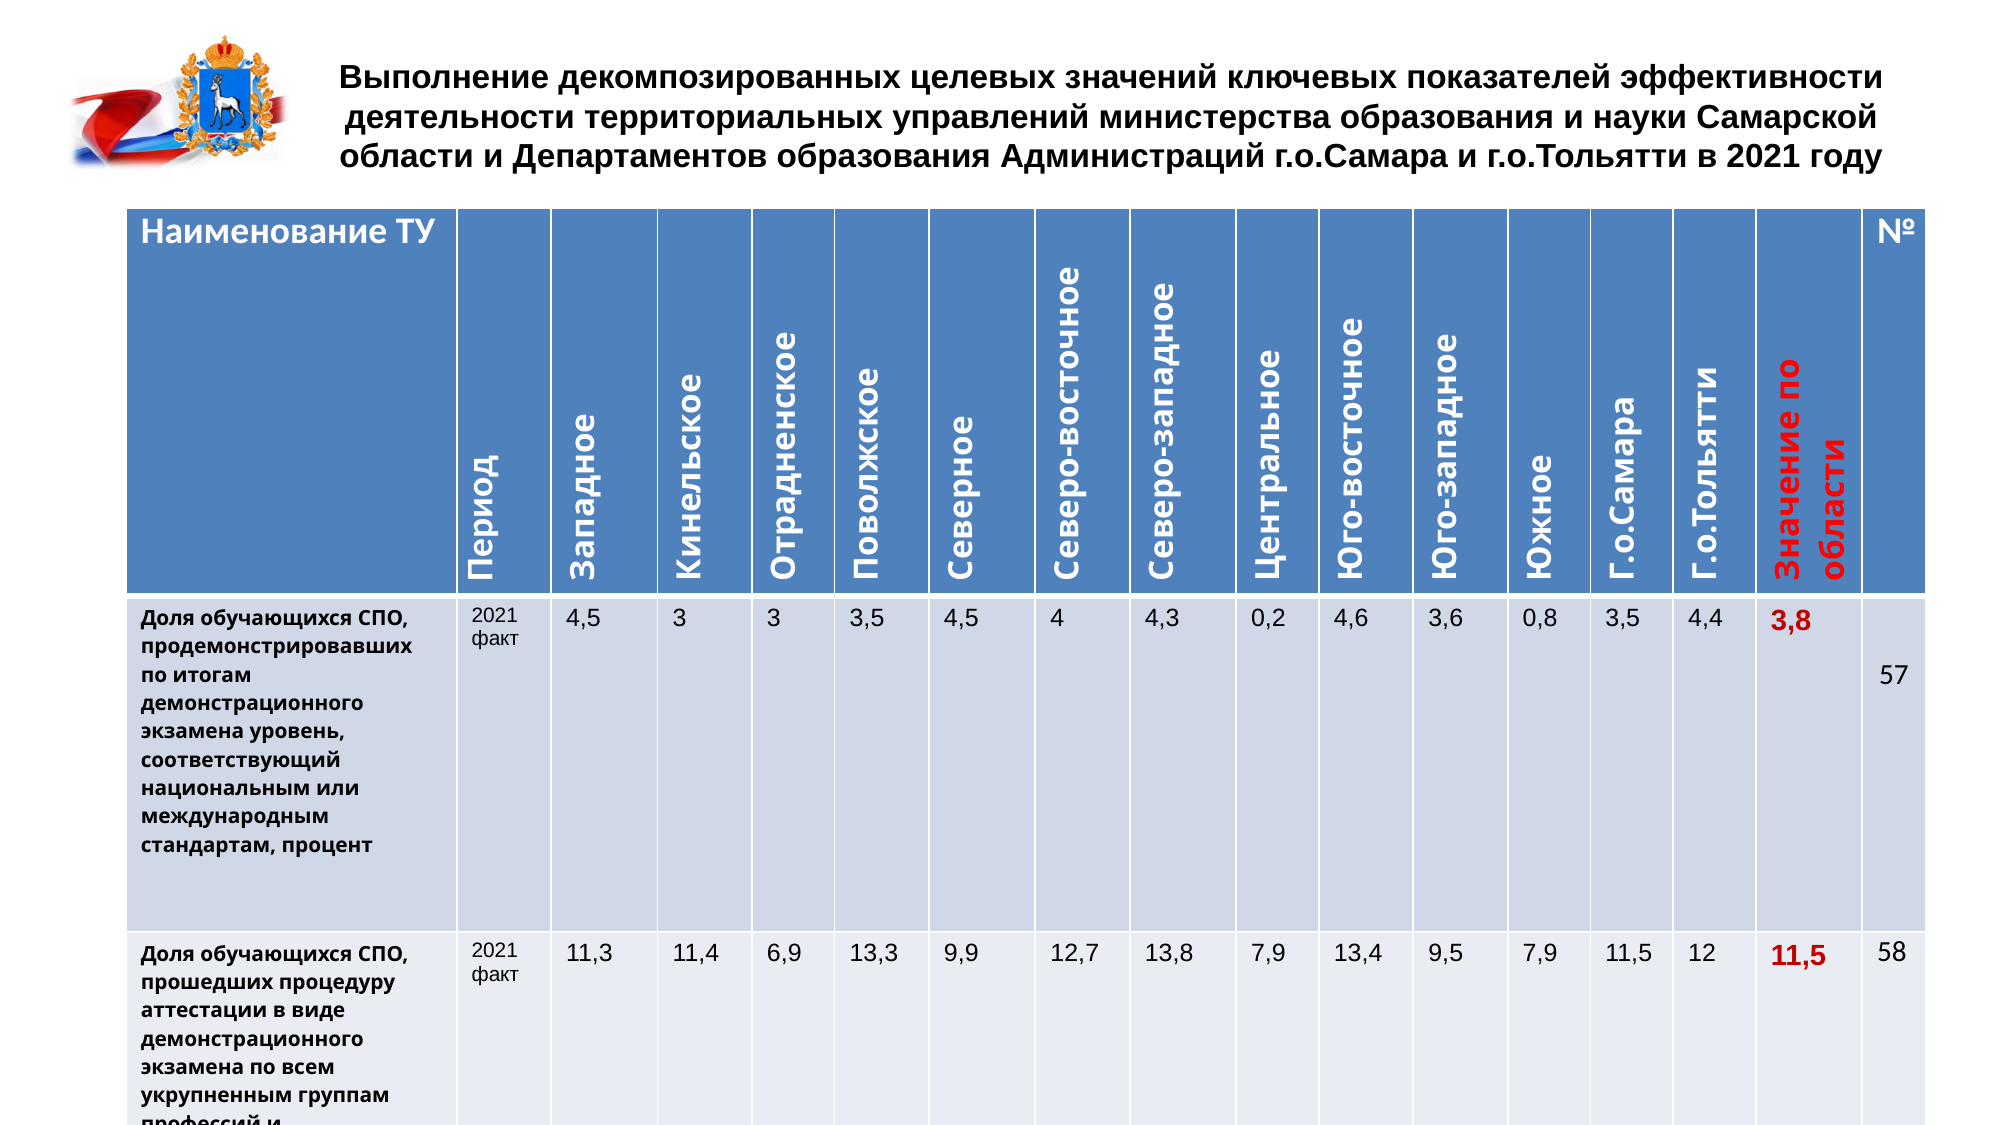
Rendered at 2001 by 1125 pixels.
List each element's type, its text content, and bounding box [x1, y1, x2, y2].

table_header Значение по области [1757, 209, 1861, 593]
table_cell 4 [1036, 599, 1129, 931]
table_cell 4,6 [1320, 599, 1412, 931]
table_cell 13,3 [835, 933, 928, 1125]
table_cell 4,3 [1131, 599, 1235, 931]
table_header Поволжское [835, 209, 928, 593]
table_cell 3,5 [835, 599, 928, 931]
table_header Южное [1509, 209, 1590, 593]
table_header Период [458, 209, 550, 593]
table_cell 0,8 [1509, 599, 1590, 931]
table_header Отрадненское [753, 209, 834, 593]
table_header Северо-западное [1131, 209, 1235, 593]
table_cell 13,4 [1320, 933, 1412, 1125]
table_cell 7,9 [1509, 933, 1590, 1125]
table_header Северо-восточное [1036, 209, 1129, 593]
table_cell 3 [658, 599, 751, 931]
table_header Юго-восточное [1320, 209, 1412, 593]
table_cell 3,8 [1757, 599, 1861, 931]
table_cell 3,5 [1591, 599, 1672, 931]
table_cell 11,3 [552, 933, 657, 1125]
table_cell 7,9 [1237, 933, 1318, 1125]
table_cell 4,5 [552, 599, 657, 931]
table_cell 12 [1674, 933, 1755, 1125]
picture [66, 30, 323, 172]
table_cell 3,6 [1414, 599, 1507, 931]
table_cell 12,7 [1036, 933, 1129, 1125]
table_cell 11,4 [658, 933, 751, 1125]
table_header Г.о.Самара [1591, 209, 1672, 593]
table_header Г.о.Тольятти [1674, 209, 1755, 593]
table_cell 11,5 [1591, 933, 1672, 1125]
table_header Северное [930, 209, 1034, 593]
table_cell 9,9 [930, 933, 1034, 1125]
table_header Центральное [1237, 209, 1318, 593]
table_cell 2021 факт [458, 599, 550, 931]
title Выполнение декомпозированных целевых значений ключевых показателей эффективности деятельности территориальных управлений министерства образования и науки Самарской области и Департаментов образования Администраций г.о.Самара и г.о.Тольятти в 2021 году [279, 45, 1945, 185]
table_cell 6,9 [753, 933, 834, 1125]
table_cell 4,4 [1674, 599, 1755, 931]
table_cell 9,5 [1414, 933, 1507, 1125]
table_cell 0,2 [1237, 599, 1318, 931]
table_header Западное [552, 209, 657, 593]
table_cell 57 [1863, 599, 1925, 931]
table_cell 58 [1863, 933, 1925, 1125]
table_header Юго-западное [1414, 209, 1507, 593]
table_header № [1863, 209, 1925, 593]
table_cell Доля обучающихся СПО, прошедших процедуру аттестации в виде демонстрационного экзамена по всем укрупненным группам профессий и специальностей, процент [127, 933, 456, 1125]
table_header Наименование ТУ [127, 209, 456, 593]
table_cell 11,5 [1757, 933, 1861, 1125]
table_cell 13,8 [1131, 933, 1235, 1125]
table_cell 4,5 [930, 599, 1034, 931]
table_cell 3 [753, 599, 834, 931]
table_cell Доля обучающихся СПО, продемонстрировавших по итогам демонстрационного экзамена уровень, соответствующий национальным или международным стандартам, процент [127, 599, 456, 931]
table_cell 2021 факт [458, 933, 550, 1125]
table_header Кинельское [658, 209, 751, 593]
